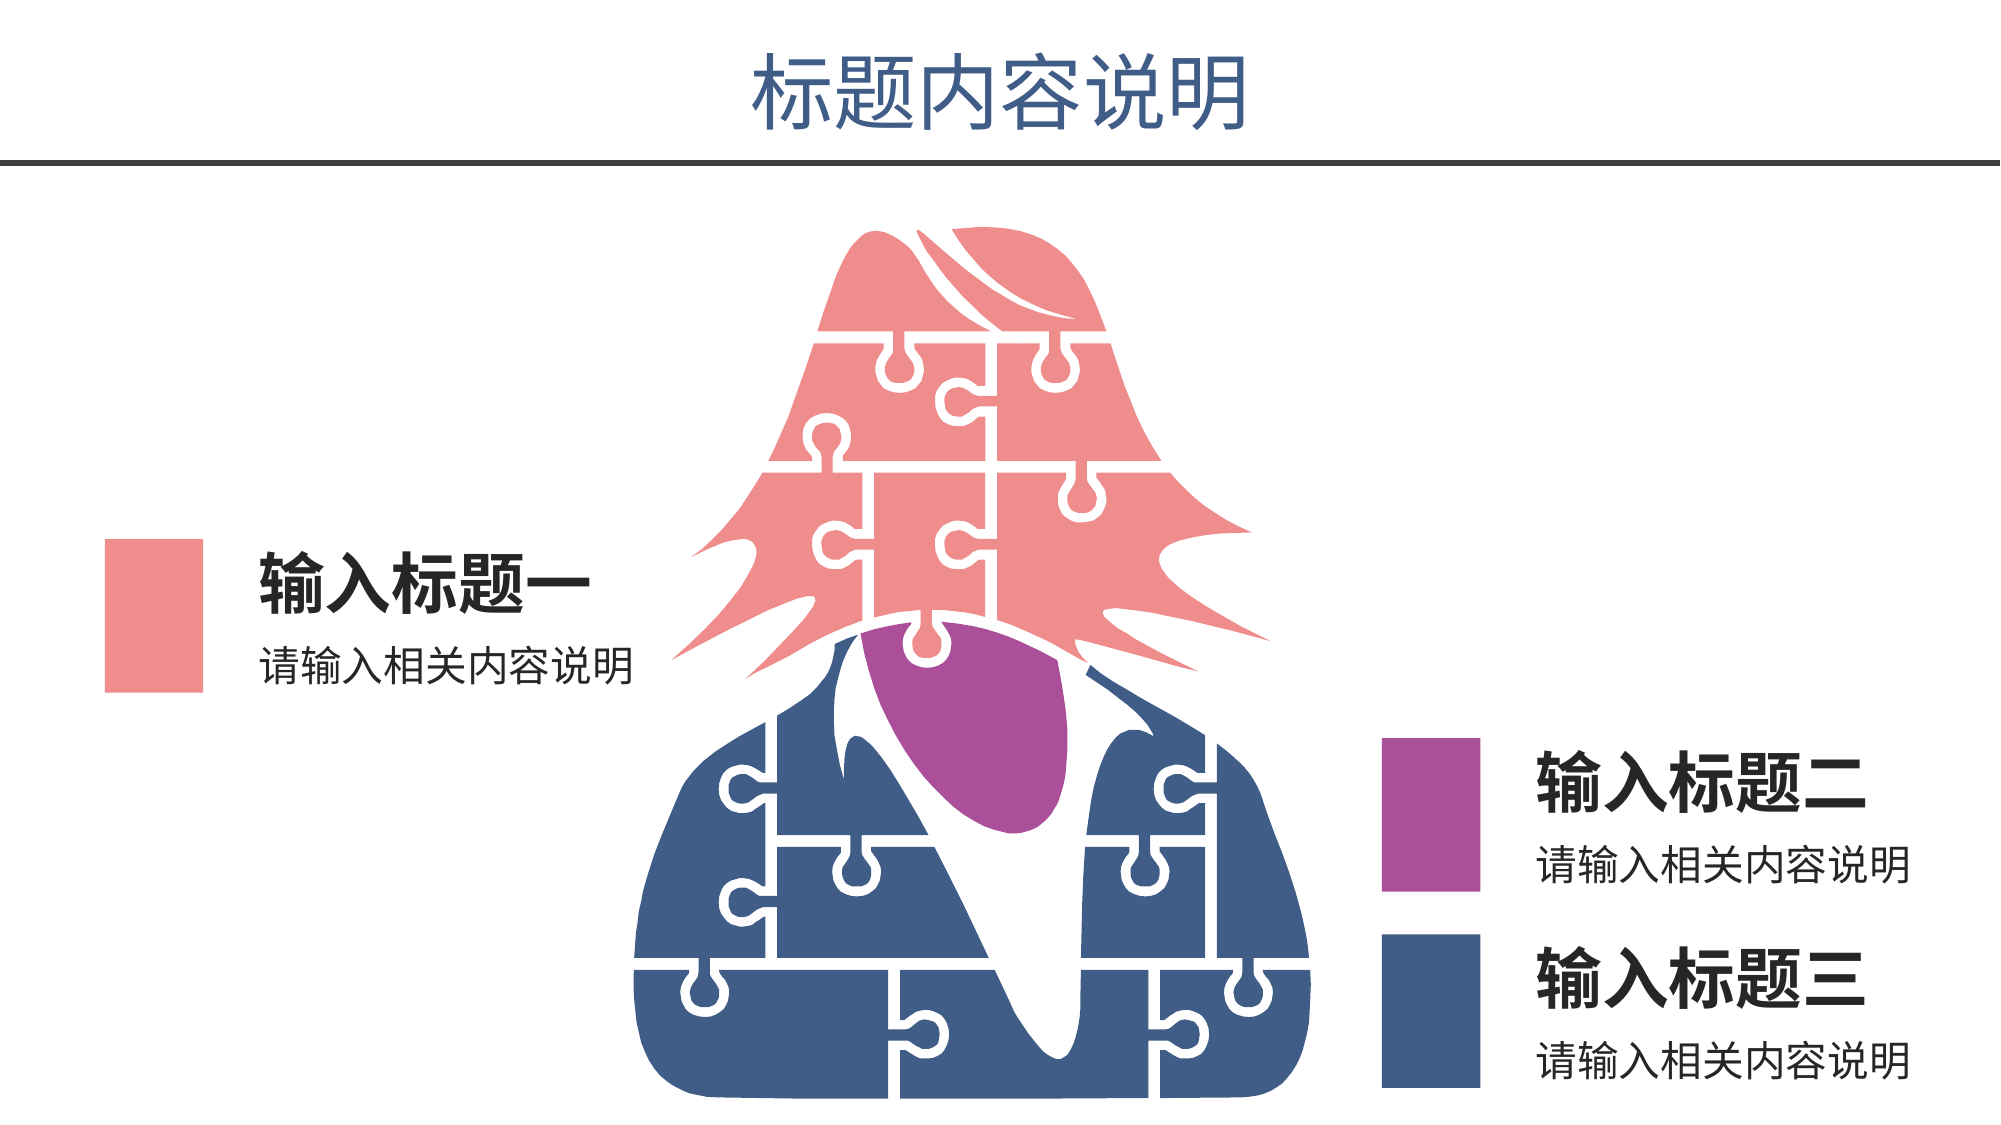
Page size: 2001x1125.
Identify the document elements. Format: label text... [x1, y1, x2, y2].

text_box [1381, 929, 2000, 1093]
text_box [633, 969, 940, 1099]
text_box [916, 226, 1107, 383]
text_box [768, 343, 986, 461]
text_box [1080, 846, 1206, 958]
text_box [728, 846, 989, 958]
text_box [817, 230, 992, 383]
text_box [944, 472, 1271, 672]
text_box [104, 534, 775, 698]
text_box [1085, 664, 1206, 887]
text_box [1160, 969, 1311, 1099]
text_box [860, 621, 1068, 834]
text_box [728, 634, 929, 887]
text_box [821, 472, 986, 658]
text_box [944, 343, 1162, 513]
title 标题内容说明 [137, 39, 1863, 155]
text_box [900, 969, 1200, 1099]
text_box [1381, 732, 2000, 897]
text_box [1163, 743, 1310, 1008]
text_box [634, 722, 766, 1008]
text_box [717, 422, 863, 664]
